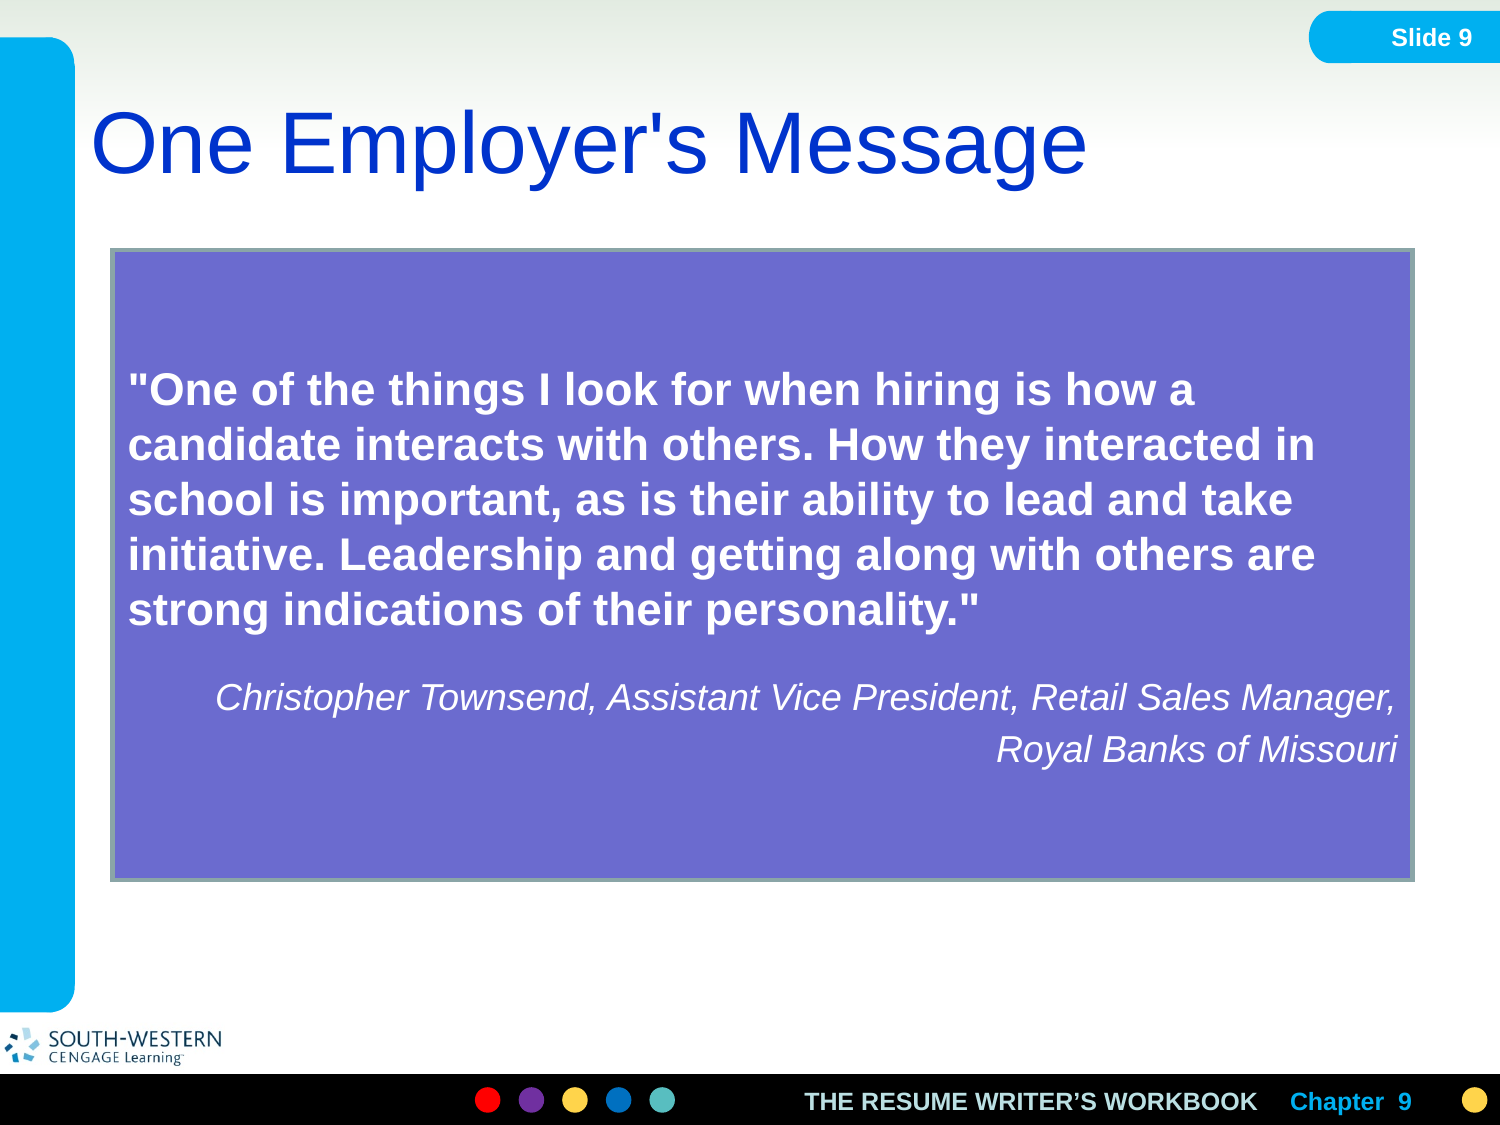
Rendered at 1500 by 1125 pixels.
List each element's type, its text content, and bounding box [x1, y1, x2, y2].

slide_number Slide 9 [1312, 13, 1488, 93]
picture [0, 1022, 225, 1073]
footer Chapter 9 [1274, 1075, 1476, 1125]
title One Employer's Message [74, 44, 1426, 233]
list "One of the things I look for when hiring is how a candidate interacts with others. How they interacted in school is important, as is their ability to lead and take initiative. Leadership and getting along with others are strong indications of their personality." Christopher Townsend, Assistant Vice President, Retail Sales Manager, Royal Banks of Missouri [110, 248, 1415, 882]
